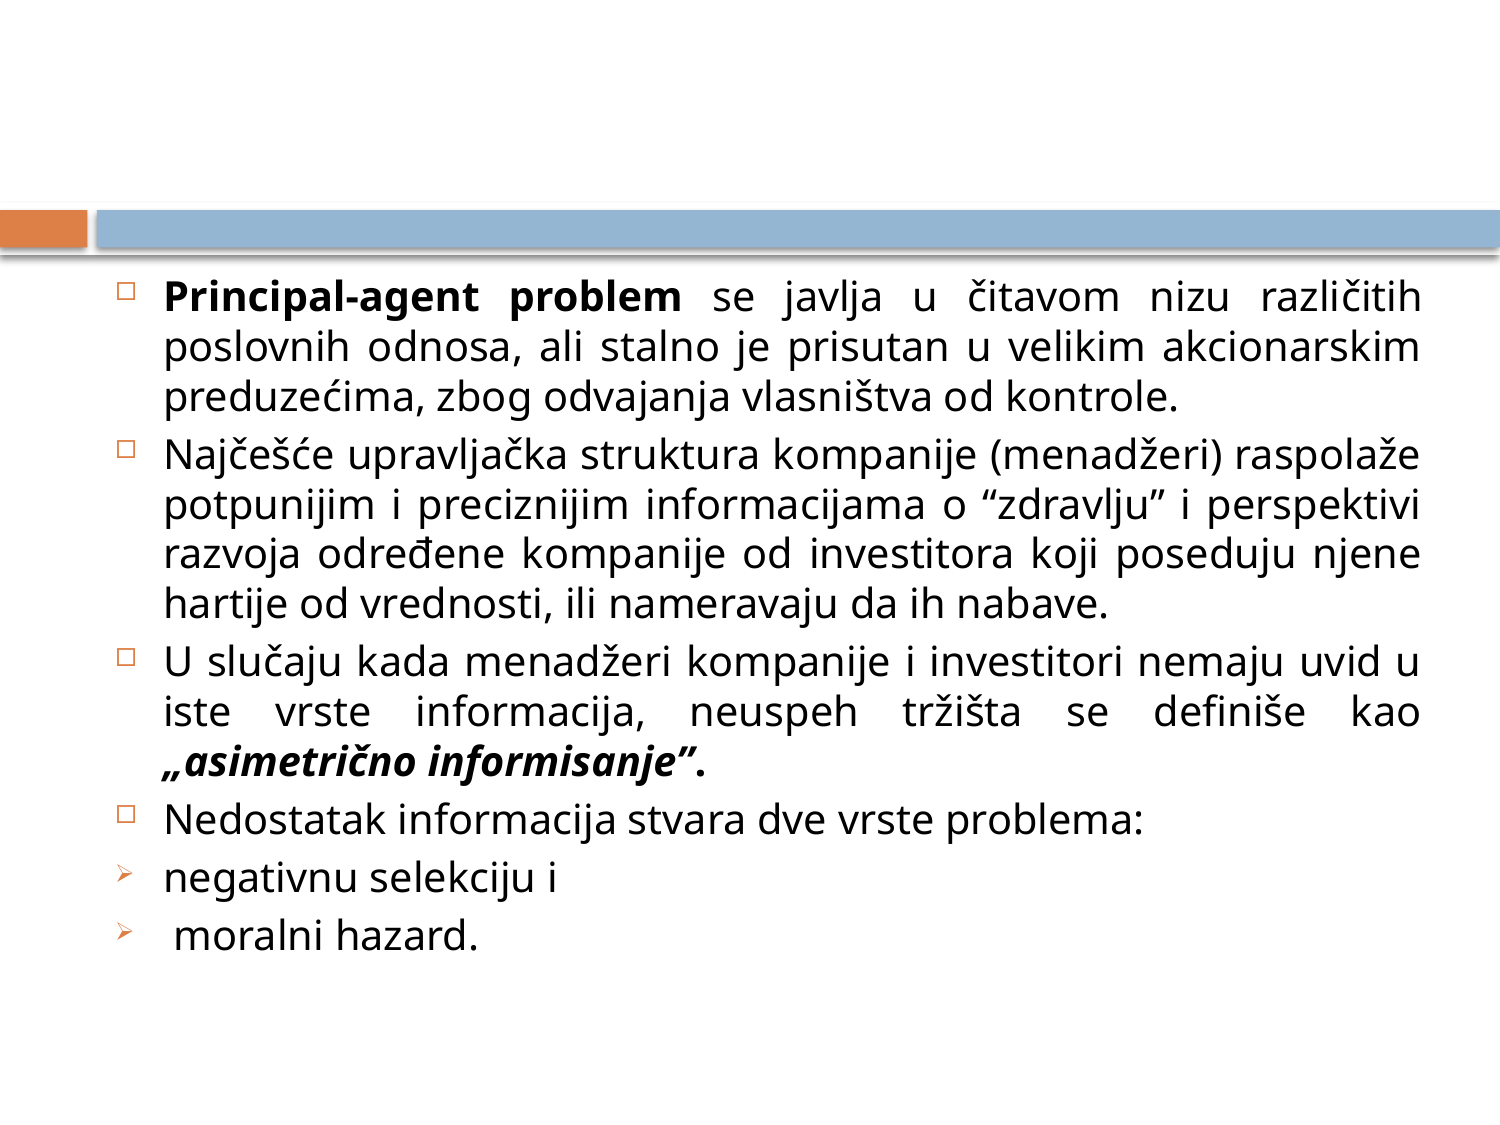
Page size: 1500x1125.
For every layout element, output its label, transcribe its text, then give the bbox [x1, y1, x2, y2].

list Principal-agent problem se javlja u čitavom nizu različitih poslovnih odnosa, ali stalno je prisutan u velikim akcionarskim preduzećima, zbog odvajanja vlasništva od kontrole. Najčešće upravljačka struktura kompanije (menadžeri) raspolaže potpunijim i preciznijim informacijama o “zdravlju” i perspektivi razvoja određene kompanije od investitora koji poseduju njene hartije od vrednosti, ili nameravaju da ih nabave. U slučaju kada menadžeri kompanije i investitori nemaju uvid u iste vrste informacija, neuspeh tržišta se definiše kao „asimetrično informisanje”. Nedostatak informacija stvara dve vrste problema: negativnu selekciju i moralni hazard. [100, 262, 1438, 1000]
